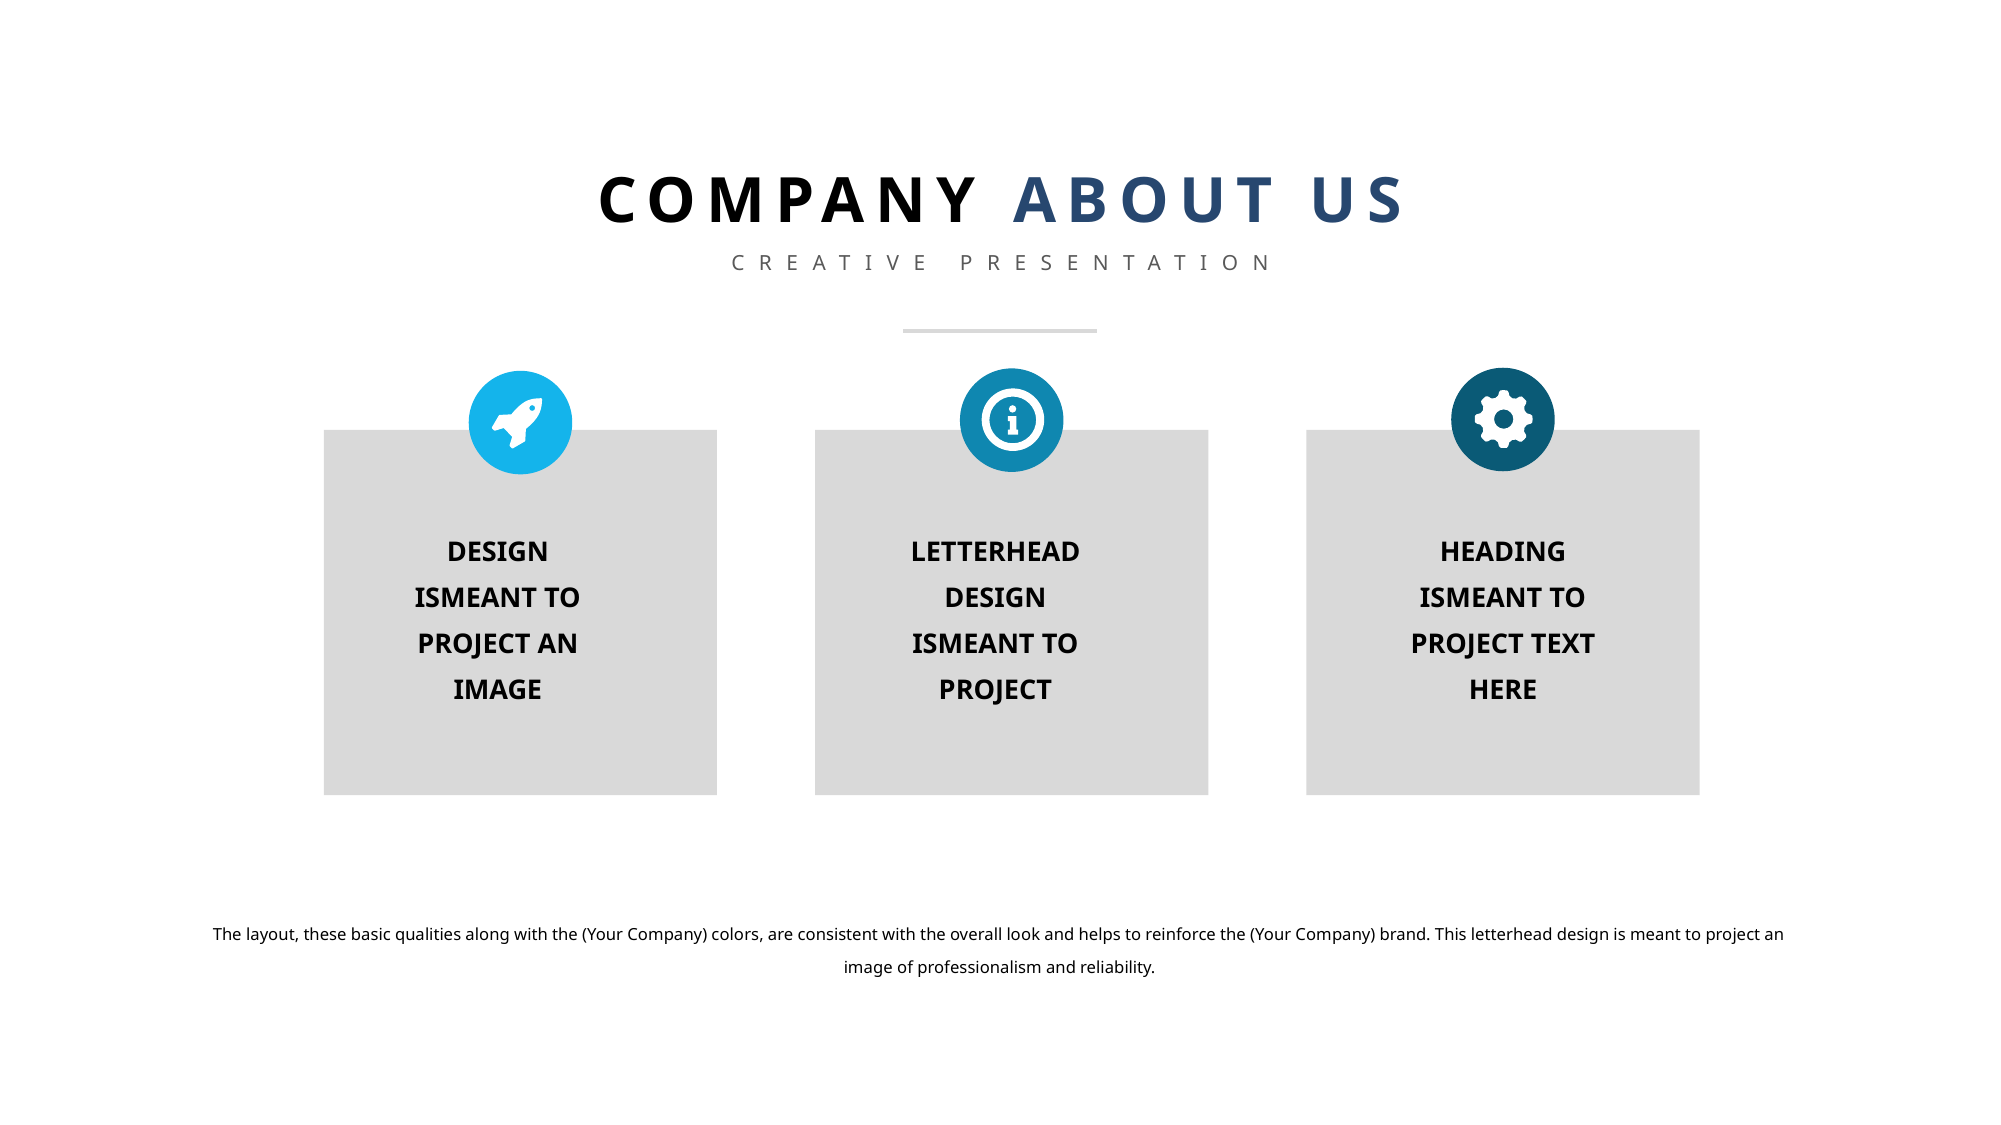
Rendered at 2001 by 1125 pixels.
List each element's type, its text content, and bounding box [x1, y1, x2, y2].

text_box [959, 368, 1064, 472]
text_box [981, 388, 1045, 451]
text_box [1306, 429, 1700, 796]
text_box CREATIVE PRESENTATION [649, 242, 1351, 282]
text_box [815, 429, 1209, 796]
text_box DESIGN ISMEANT TO PROJECT AN IMAGE [402, 518, 593, 707]
text_box The layout, these basic qualities along with the (Your Company) colors, are consistent with the overall look and helps to reinforce the (Your Company) brand. This letterhead design is meant to project an image of professionalism and reliability. [182, 903, 1818, 985]
text_box [323, 429, 717, 796]
text_box [1474, 390, 1533, 448]
text_box [491, 398, 543, 449]
text_box COMPANY ABOUT US [533, 152, 1467, 242]
text_box [1451, 367, 1555, 472]
text_box HEADING ISMEANT TO PROJECT TEXT HERE [1407, 518, 1599, 707]
text_box LETTERHEAD DESIGN ISMEANT TO PROJECT [900, 518, 1091, 707]
text_box [468, 370, 573, 475]
